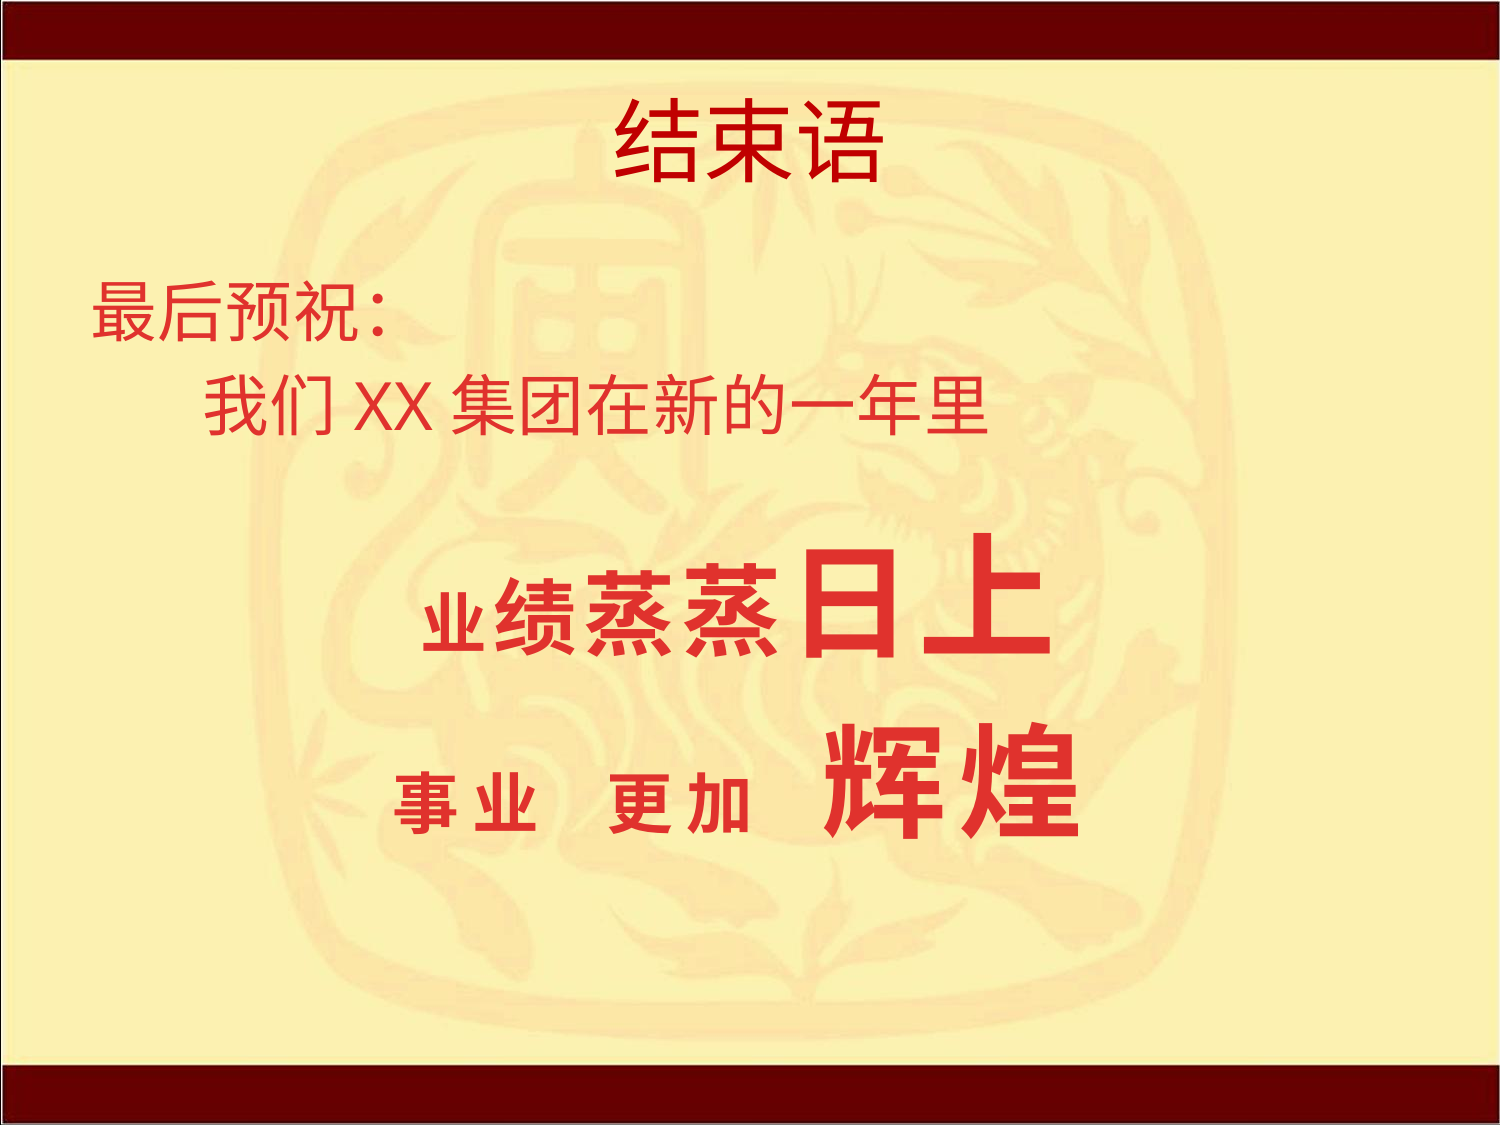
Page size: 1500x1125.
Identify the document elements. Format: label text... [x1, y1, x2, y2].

title 结束语 [74, 44, 1426, 233]
list 最后预祝： 我们XX集团在新的一年里 [74, 262, 1426, 516]
text_box 业绩蒸蒸日上 事业 更加 辉煌 [187, 503, 1289, 861]
picture [0, 0, 1500, 1125]
